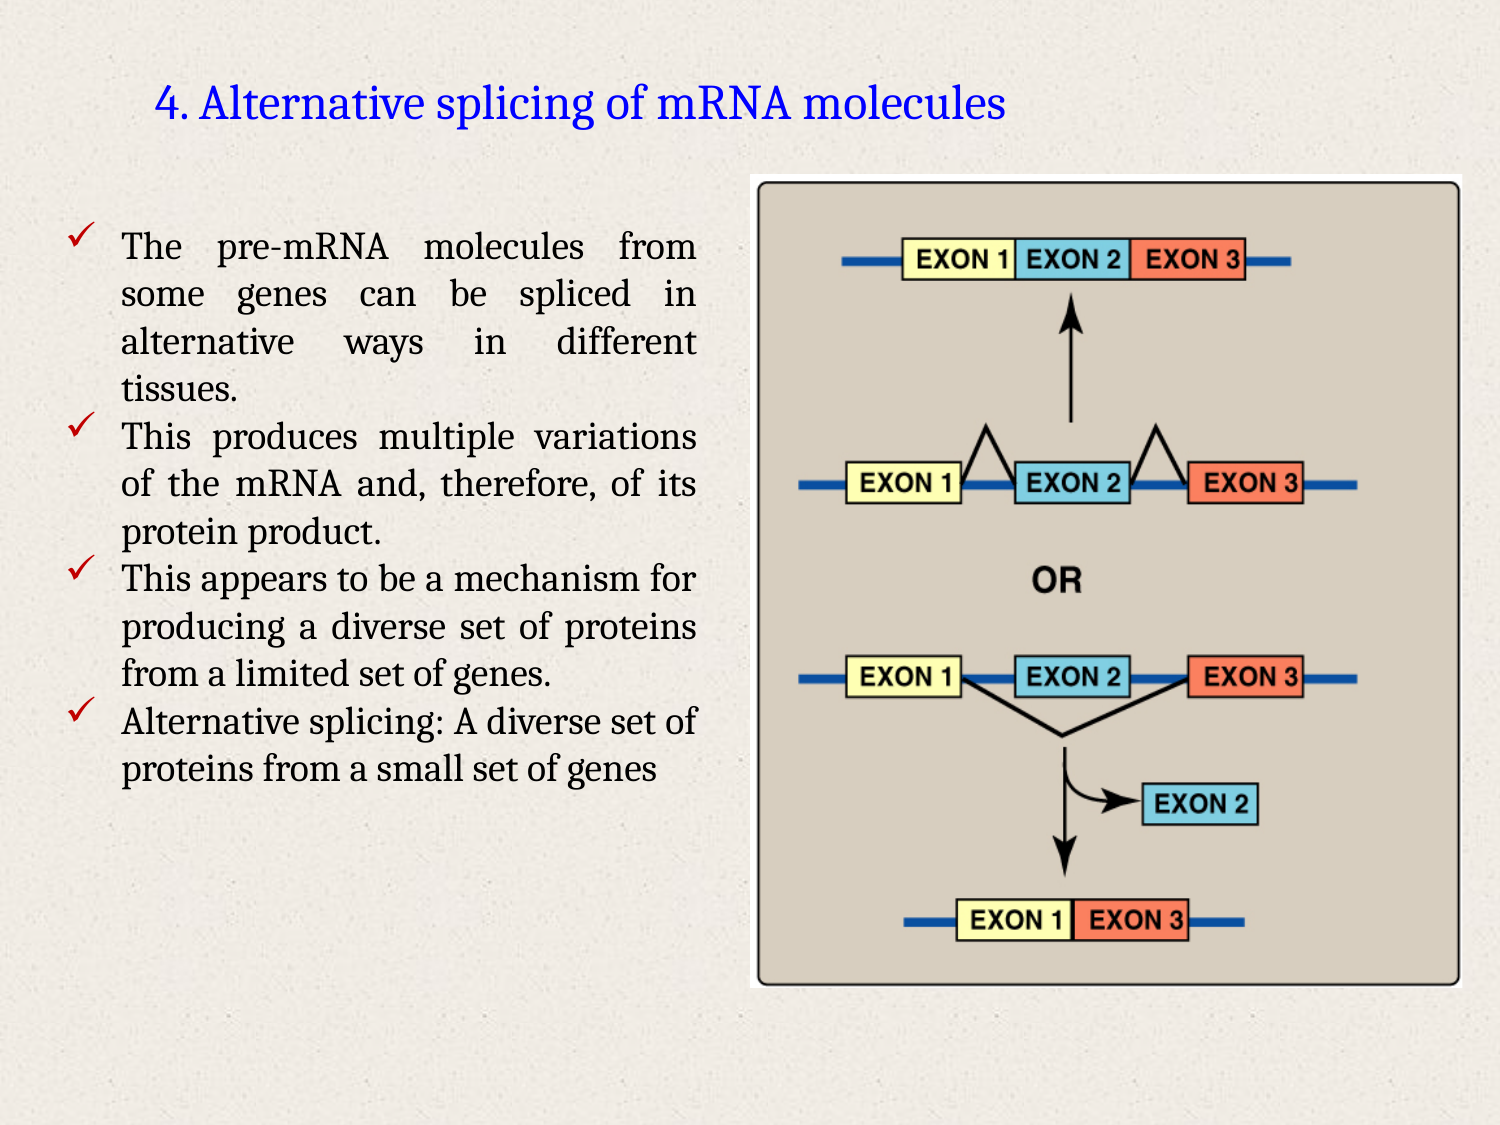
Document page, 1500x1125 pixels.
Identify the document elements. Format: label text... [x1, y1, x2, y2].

text_box The pre-mRNA molecules from some genes can be spliced in alternative ways in different tissues. This produces multiple variations of the mRNA and, therefore, of its protein product. This appears to be a mechanism for producing a diverse set of proteins from a limited set of genes. Alternative splicing: A diverse set of proteins from a small set of genes [49, 212, 713, 845]
picture [749, 174, 1463, 988]
text_box 4. Alternative splicing of mRNA molecules [75, 62, 1088, 138]
